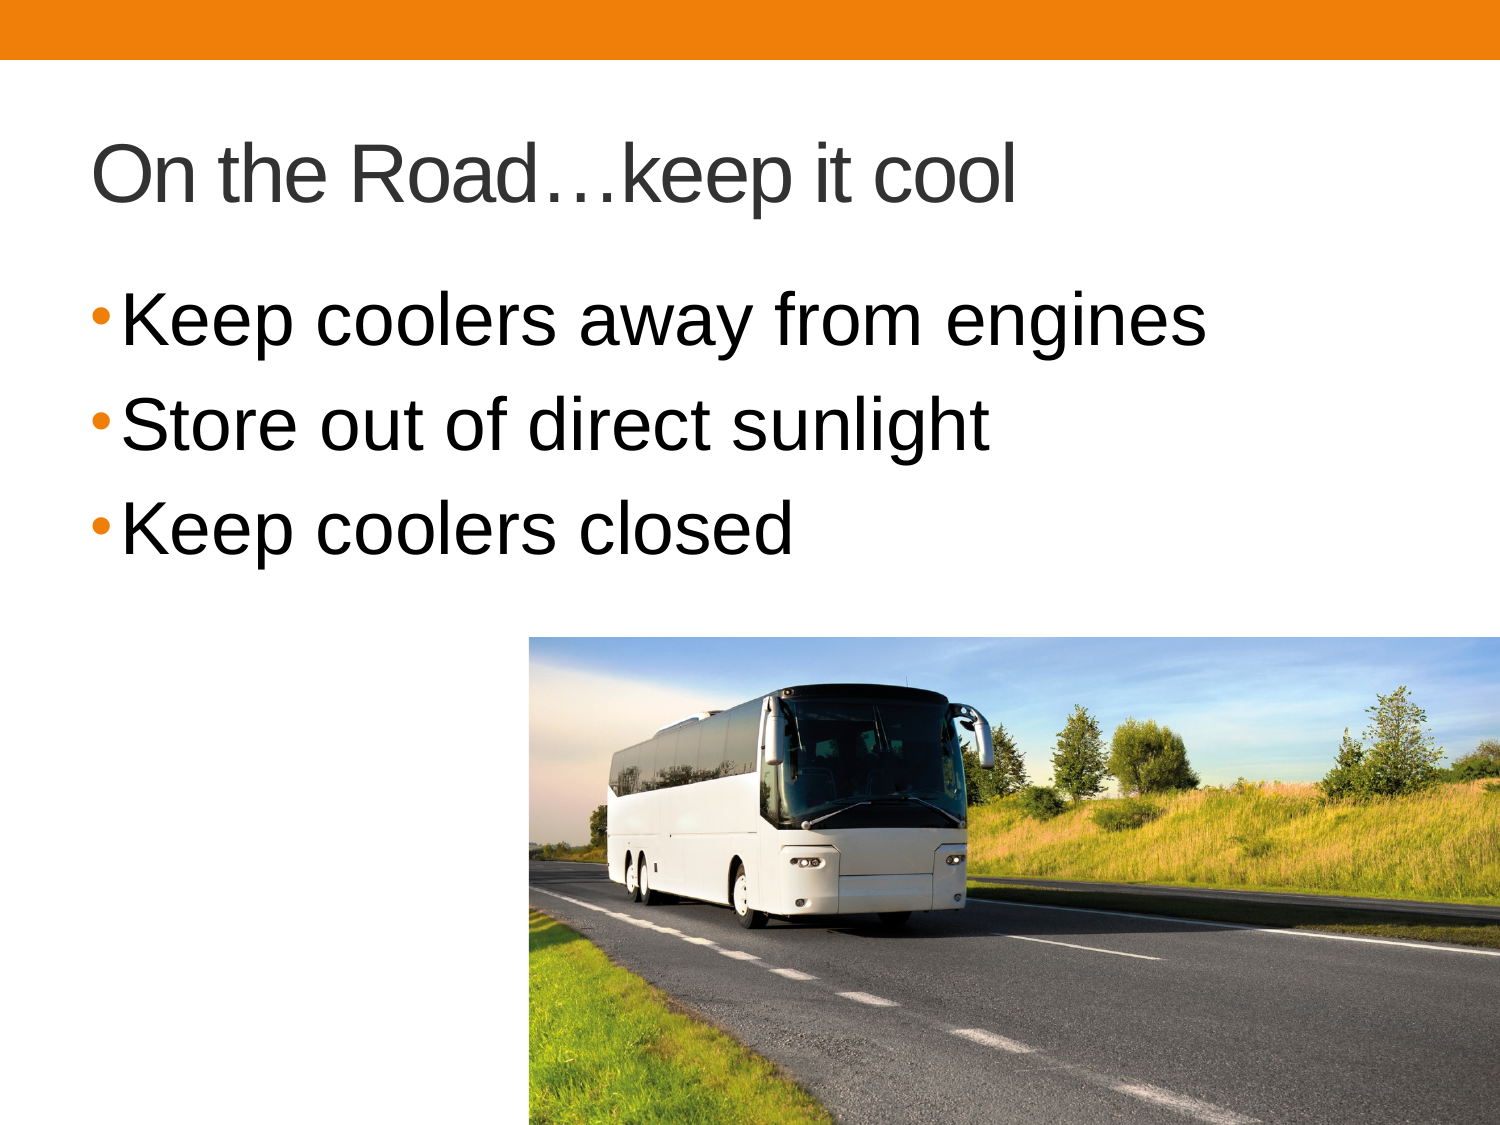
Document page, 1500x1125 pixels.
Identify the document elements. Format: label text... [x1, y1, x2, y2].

picture [528, 637, 1500, 1125]
title On the Road…keep it cool [75, 87, 1425, 250]
list Keep coolers away from engines Store out of direct sunlight Keep coolers closed [75, 262, 1425, 1063]
